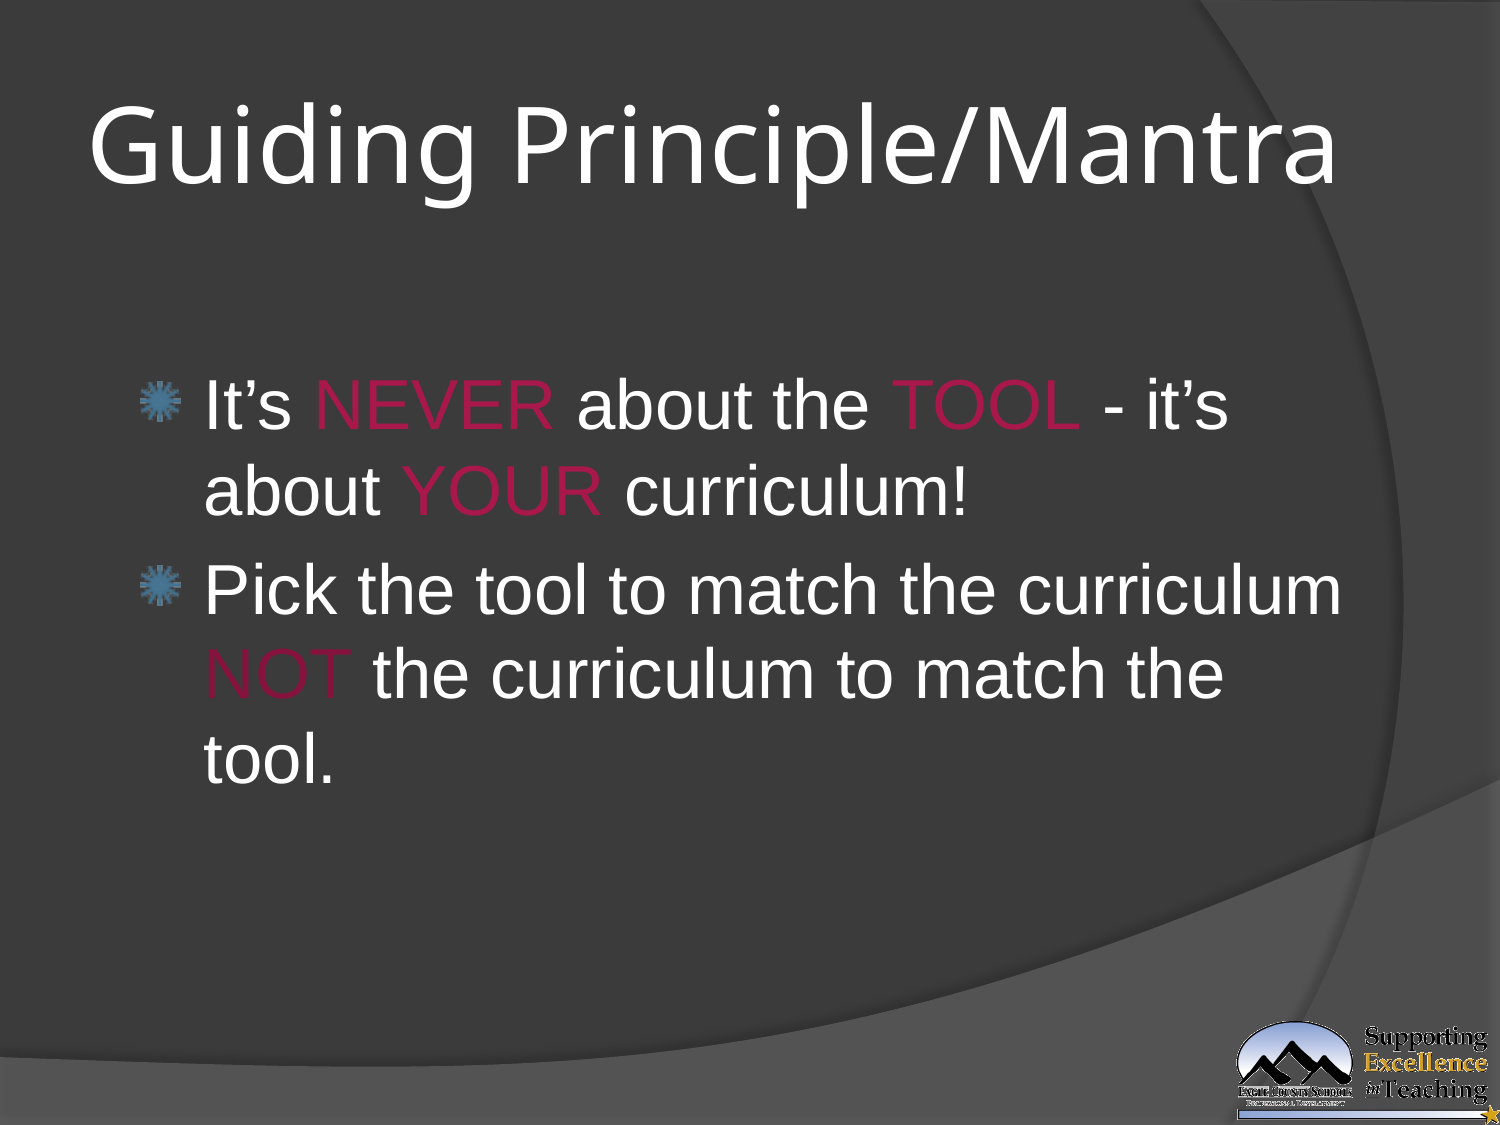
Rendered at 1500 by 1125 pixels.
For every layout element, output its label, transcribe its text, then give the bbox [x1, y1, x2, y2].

title Guiding Principle/Mantra [32, 0, 1470, 282]
list It’s NEVER about the TOOL - it’s about YOUR curriculum! Pick the tool to match the curriculum NOT the curriculum to match the tool. [120, 351, 1380, 946]
picture [140, 565, 181, 606]
picture [1236, 1020, 1500, 1125]
picture [140, 381, 181, 422]
